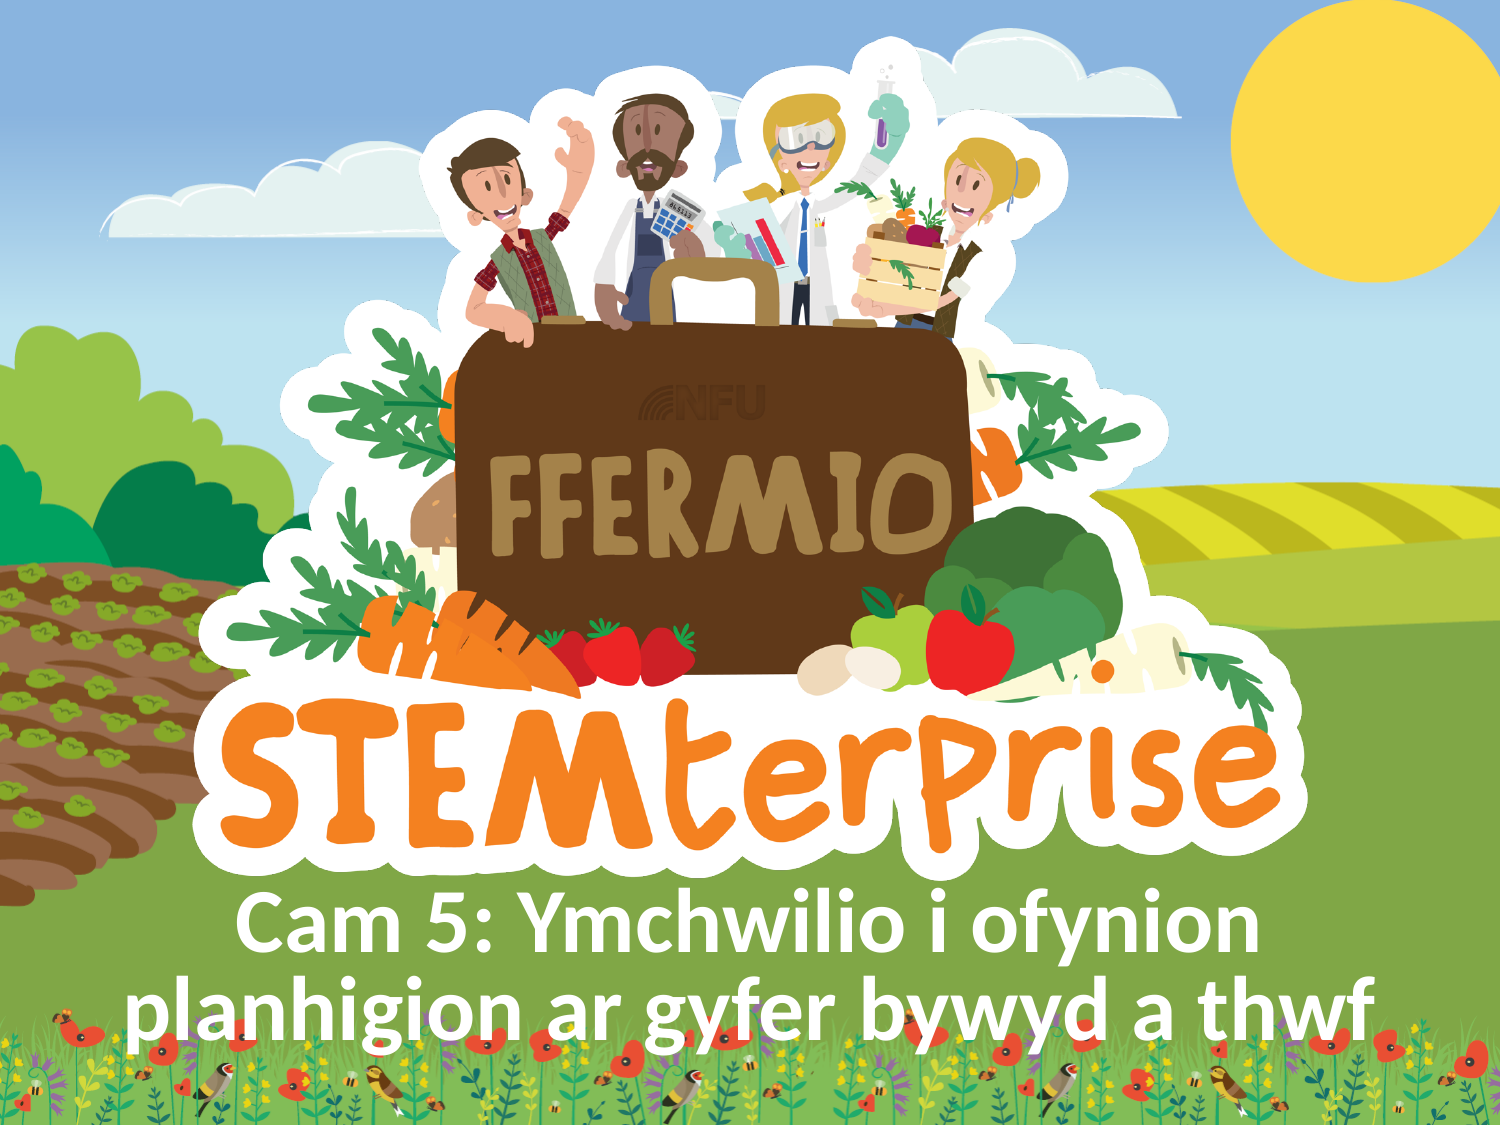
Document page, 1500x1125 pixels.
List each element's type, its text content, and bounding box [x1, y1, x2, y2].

title Cam 5: Ymchwilio i ofynion planhigion ar gyfer bywyd a thwf [41, 881, 1459, 1059]
picture [0, 0, 1500, 1125]
